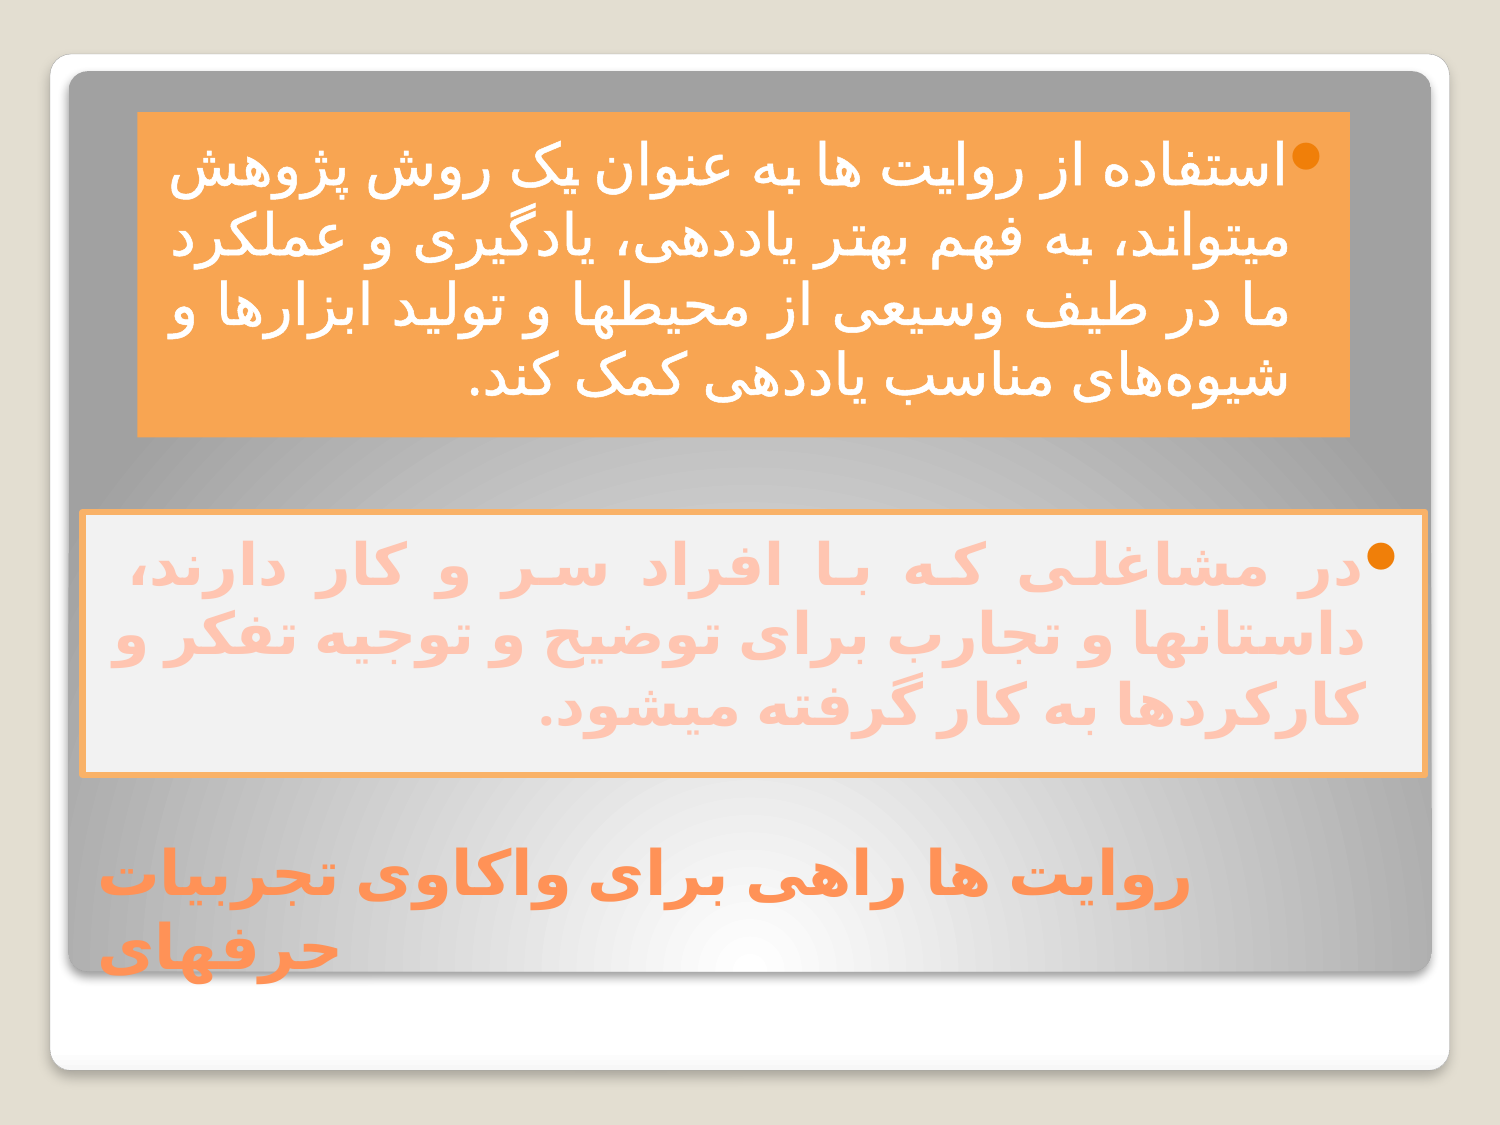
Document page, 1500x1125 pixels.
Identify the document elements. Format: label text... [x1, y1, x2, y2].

text_box در مشاغلی که با افراد سر و کار دارند، داستان‏ها و تجارب برای توضیح و توجیه تفکر و کارکردها به کار گرفته می‏شود. [82, 512, 1425, 775]
list استفاده از روایت ها به عنوان یک روش پژوهش می­تواند، به فهم بهتر یاددهی، یادگیری و عملکرد ما در طیف وسیعی از محیط­ها و تولید ابزارها و شیوه‌های مناسب یاددهی کمک کند. [137, 112, 1350, 438]
title روایت ها راهی برای واکاوی تجربیات حرفه‏ای [82, 817, 1425, 990]
